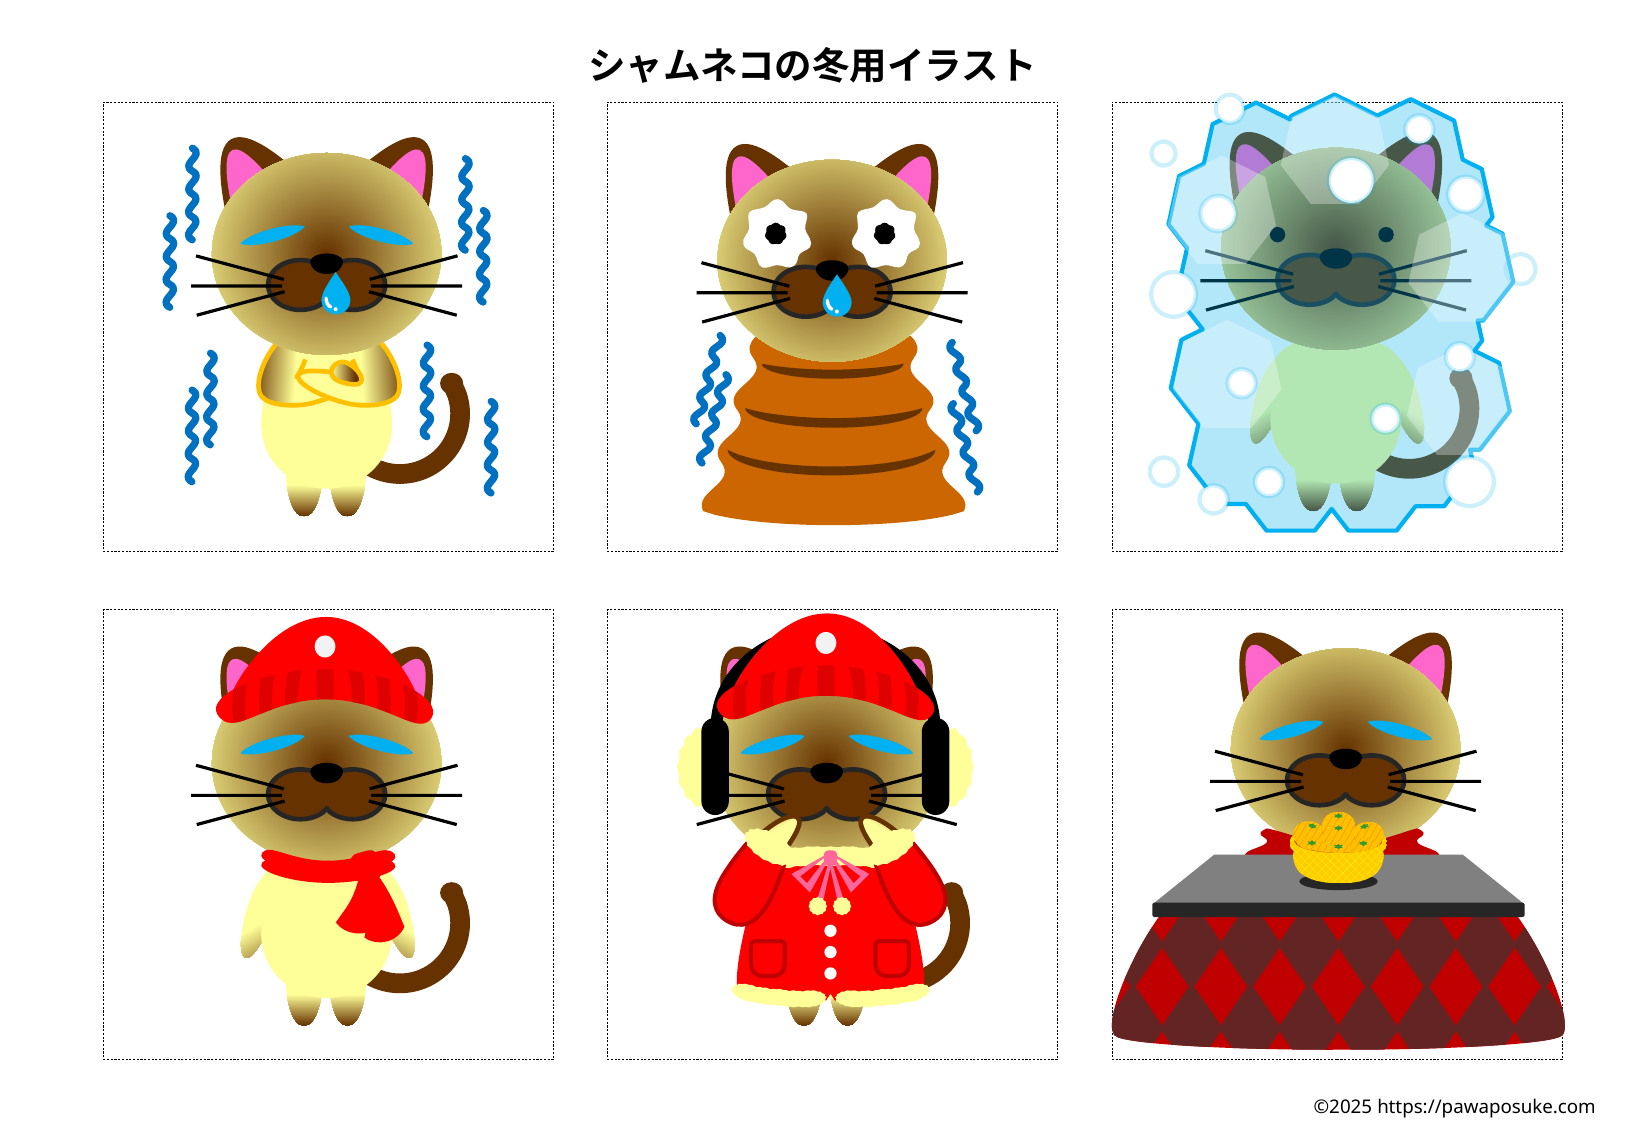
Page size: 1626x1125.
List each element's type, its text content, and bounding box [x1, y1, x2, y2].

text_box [1149, 94, 1536, 531]
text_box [676, 613, 975, 1026]
text_box シャムネコの冬用イラスト [573, 34, 1052, 95]
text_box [1111, 630, 1566, 1050]
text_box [696, 141, 970, 526]
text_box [165, 134, 496, 517]
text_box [190, 616, 471, 1026]
